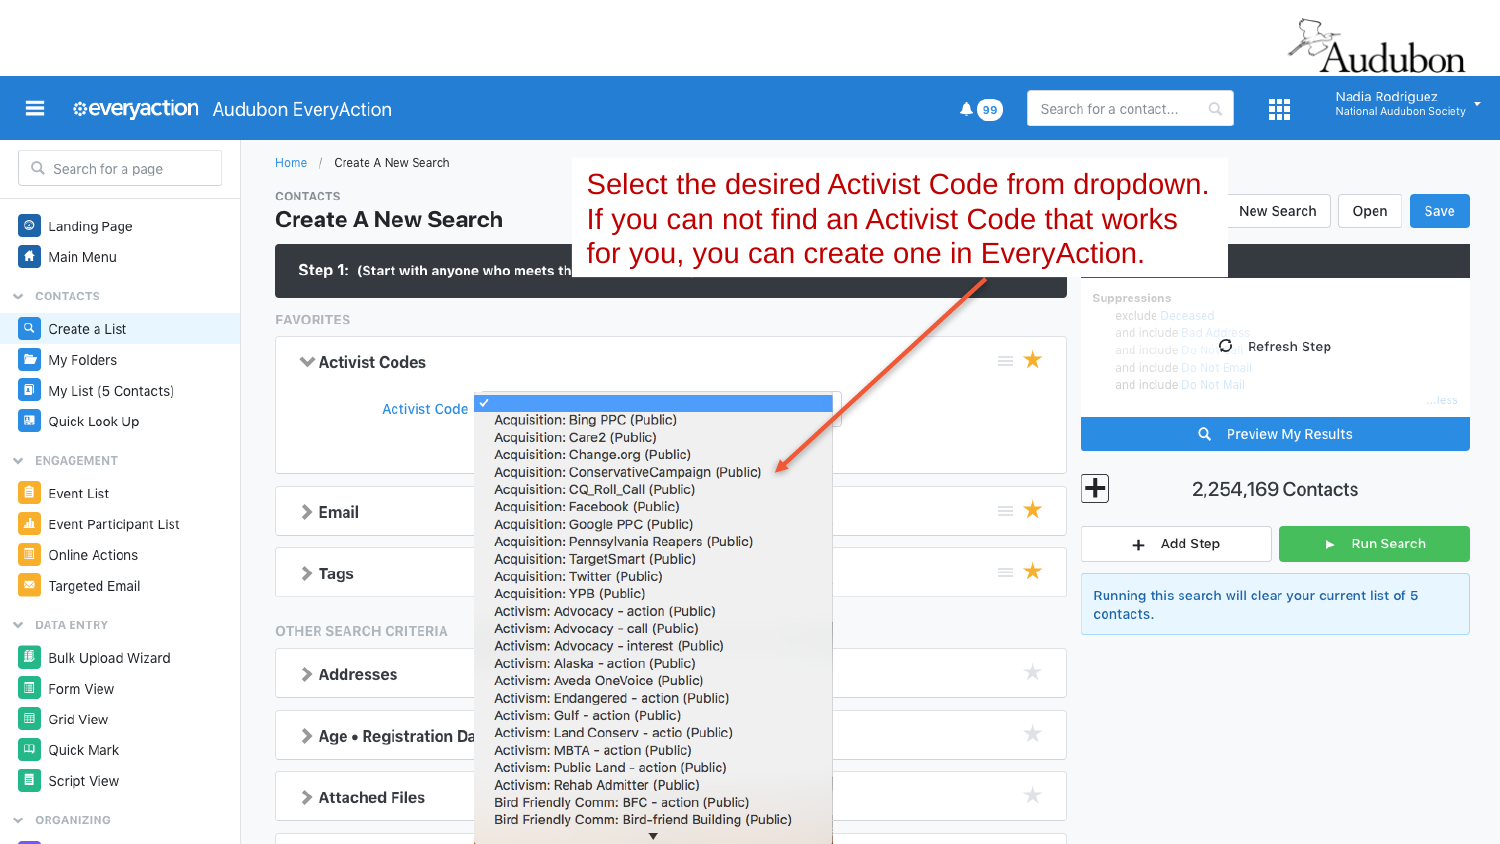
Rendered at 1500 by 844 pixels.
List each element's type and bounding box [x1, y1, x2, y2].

picture [1287, 18, 1466, 73]
picture [0, 75, 1500, 844]
text_box [774, 278, 986, 473]
